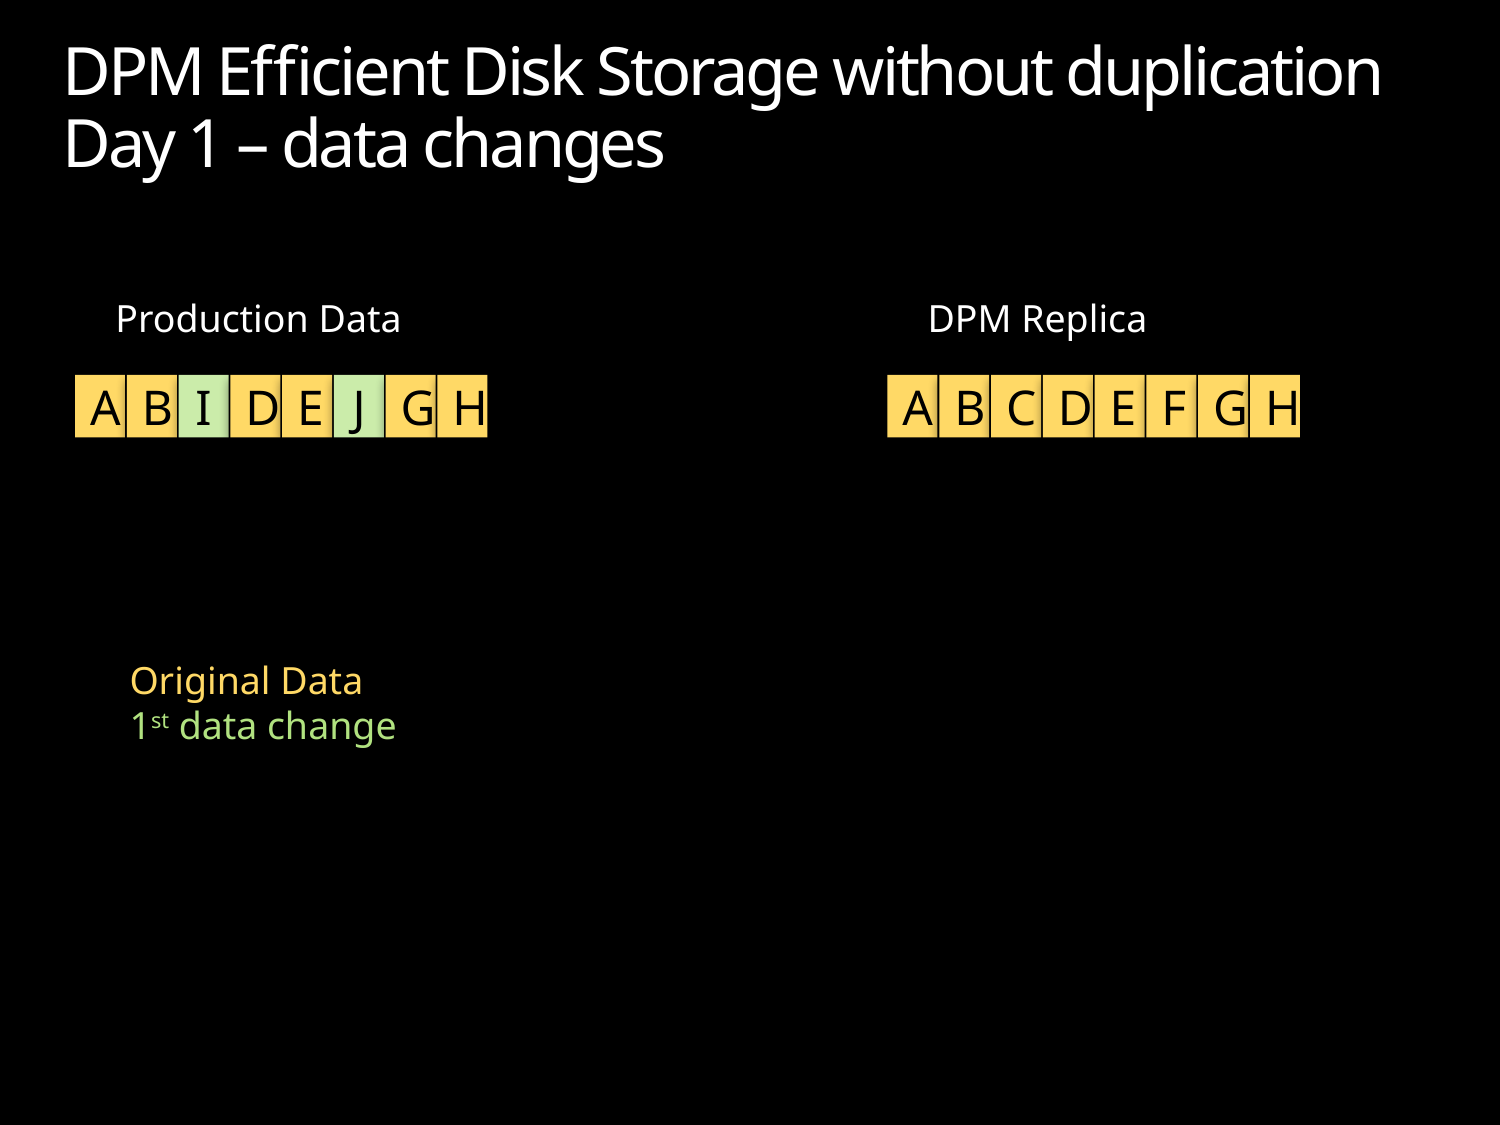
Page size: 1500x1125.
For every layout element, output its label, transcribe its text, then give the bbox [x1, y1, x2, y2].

text_box J [333, 374, 384, 438]
text_box Production Data [100, 287, 417, 348]
text_box G [1198, 374, 1249, 438]
text_box Original Data 1st data change [114, 649, 412, 755]
title DPM Efficient Disk Storage without duplication Day 1 – data changes [62, 37, 1438, 184]
text_box DPM Replica [912, 287, 1163, 348]
text_box C [991, 374, 1042, 438]
text_box B [126, 374, 177, 438]
text_box D [230, 374, 281, 438]
text_box A [75, 374, 125, 438]
text_box A [887, 374, 938, 438]
text_box F [1146, 374, 1197, 438]
text_box G [385, 374, 436, 438]
text_box H [437, 374, 488, 438]
text_box H [1250, 374, 1300, 438]
text_box B [939, 374, 990, 438]
text_box I [178, 374, 229, 438]
text_box E [282, 374, 333, 438]
text_box E [1094, 374, 1145, 438]
text_box D [1042, 374, 1093, 438]
